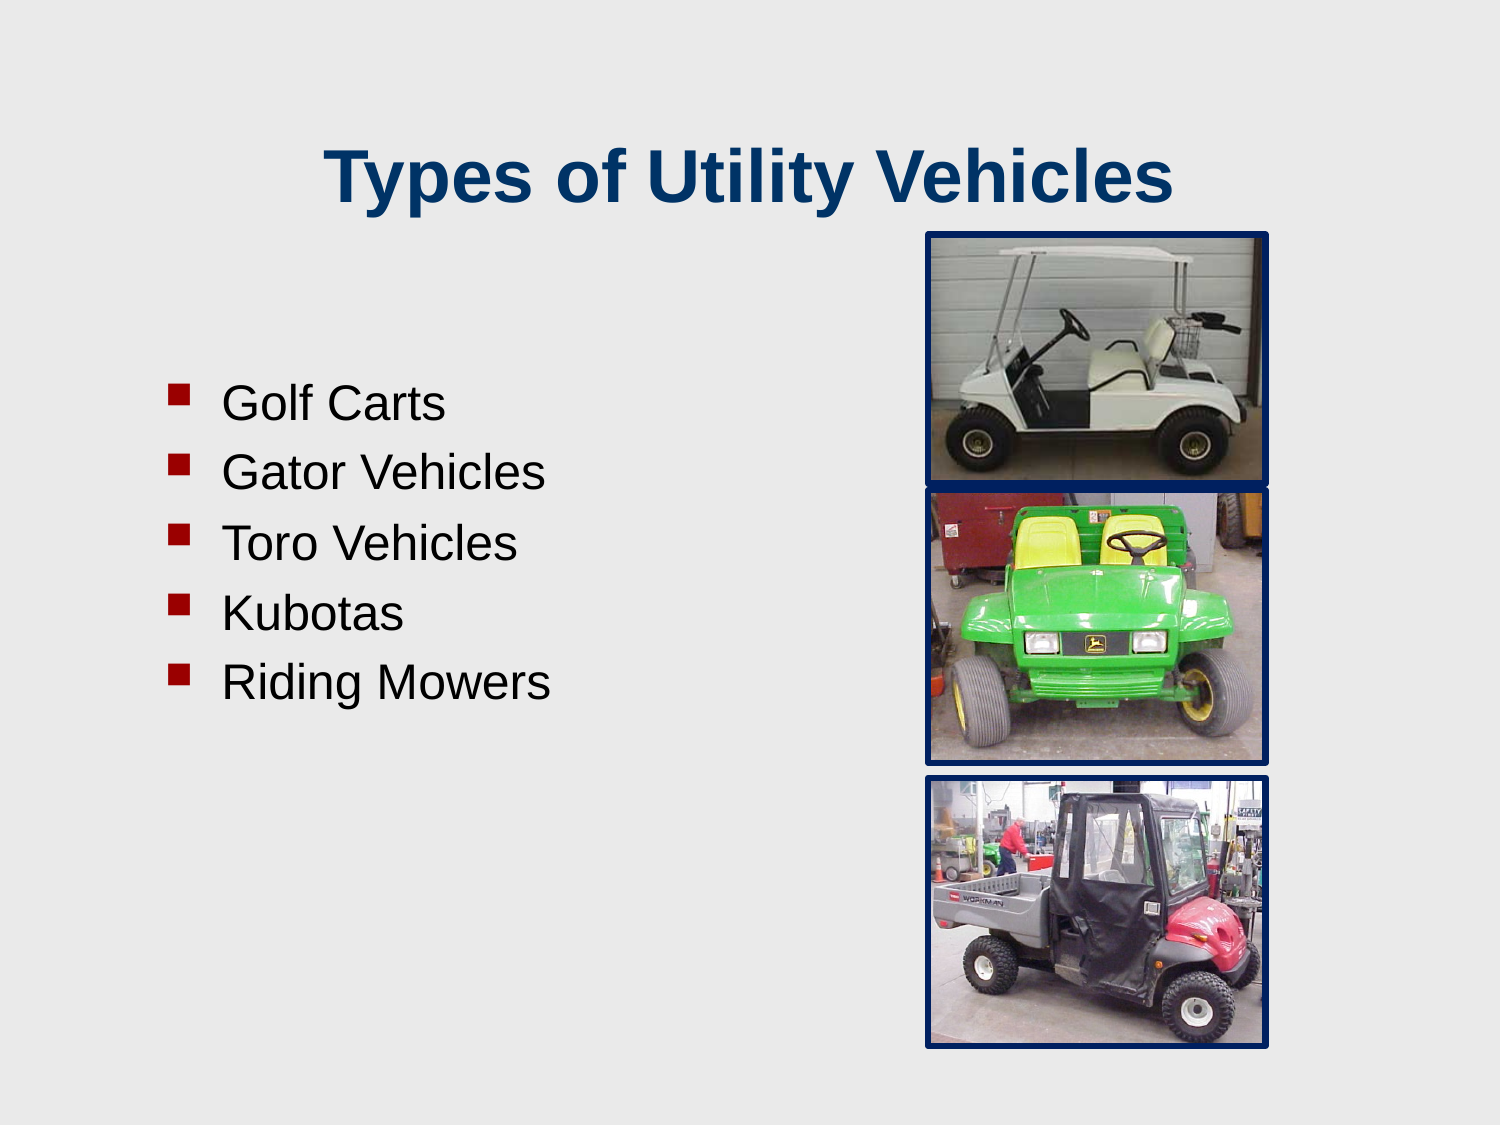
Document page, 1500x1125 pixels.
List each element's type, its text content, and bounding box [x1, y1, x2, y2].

picture [930, 780, 1263, 1044]
title Types of Utility Vehicles [37, 118, 1463, 226]
picture [930, 493, 1263, 760]
picture [930, 237, 1263, 481]
list Golf Carts Gator Vehicles Toro Vehicles Kubotas Riding Mowers [149, 362, 863, 801]
